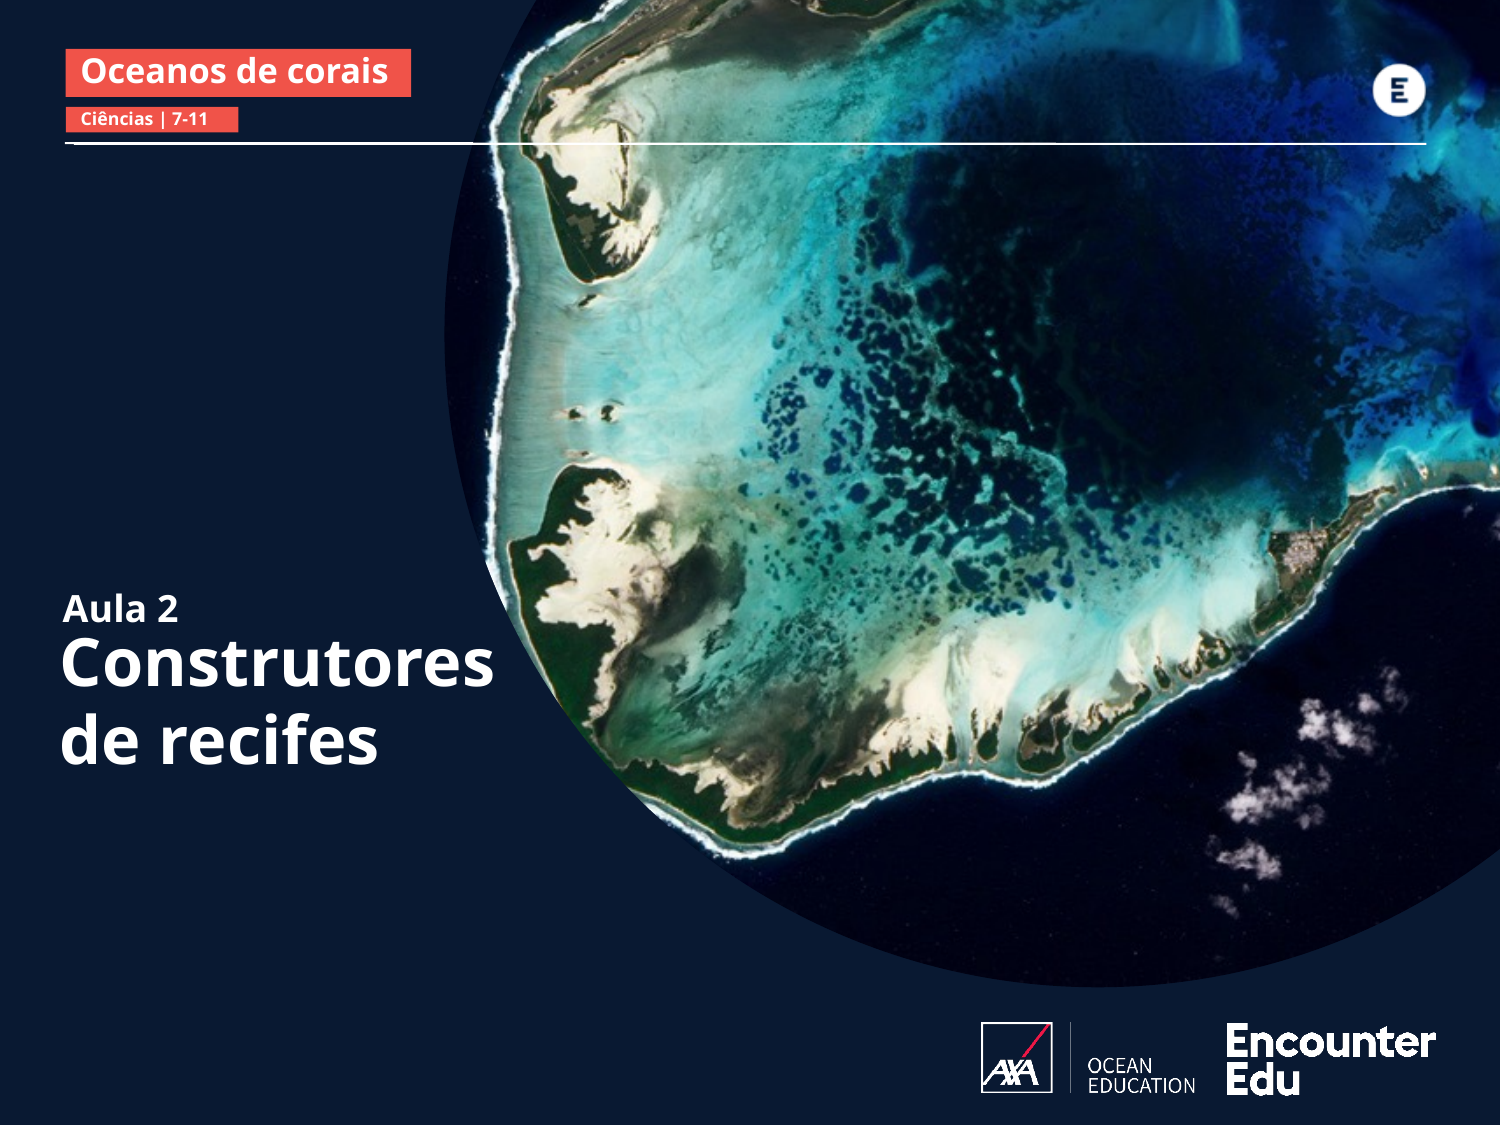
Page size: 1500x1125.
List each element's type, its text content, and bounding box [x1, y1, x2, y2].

list Oceanos de corais [65, 48, 412, 98]
text_box [444, 0, 1500, 988]
picture [1370, 62, 1428, 120]
list Ciências | 7-11 [65, 106, 239, 133]
picture [981, 1021, 1195, 1093]
picture [1222, 1020, 1443, 1097]
list Construtores de recifes [51, 614, 606, 962]
list Aula 2 [54, 582, 445, 614]
